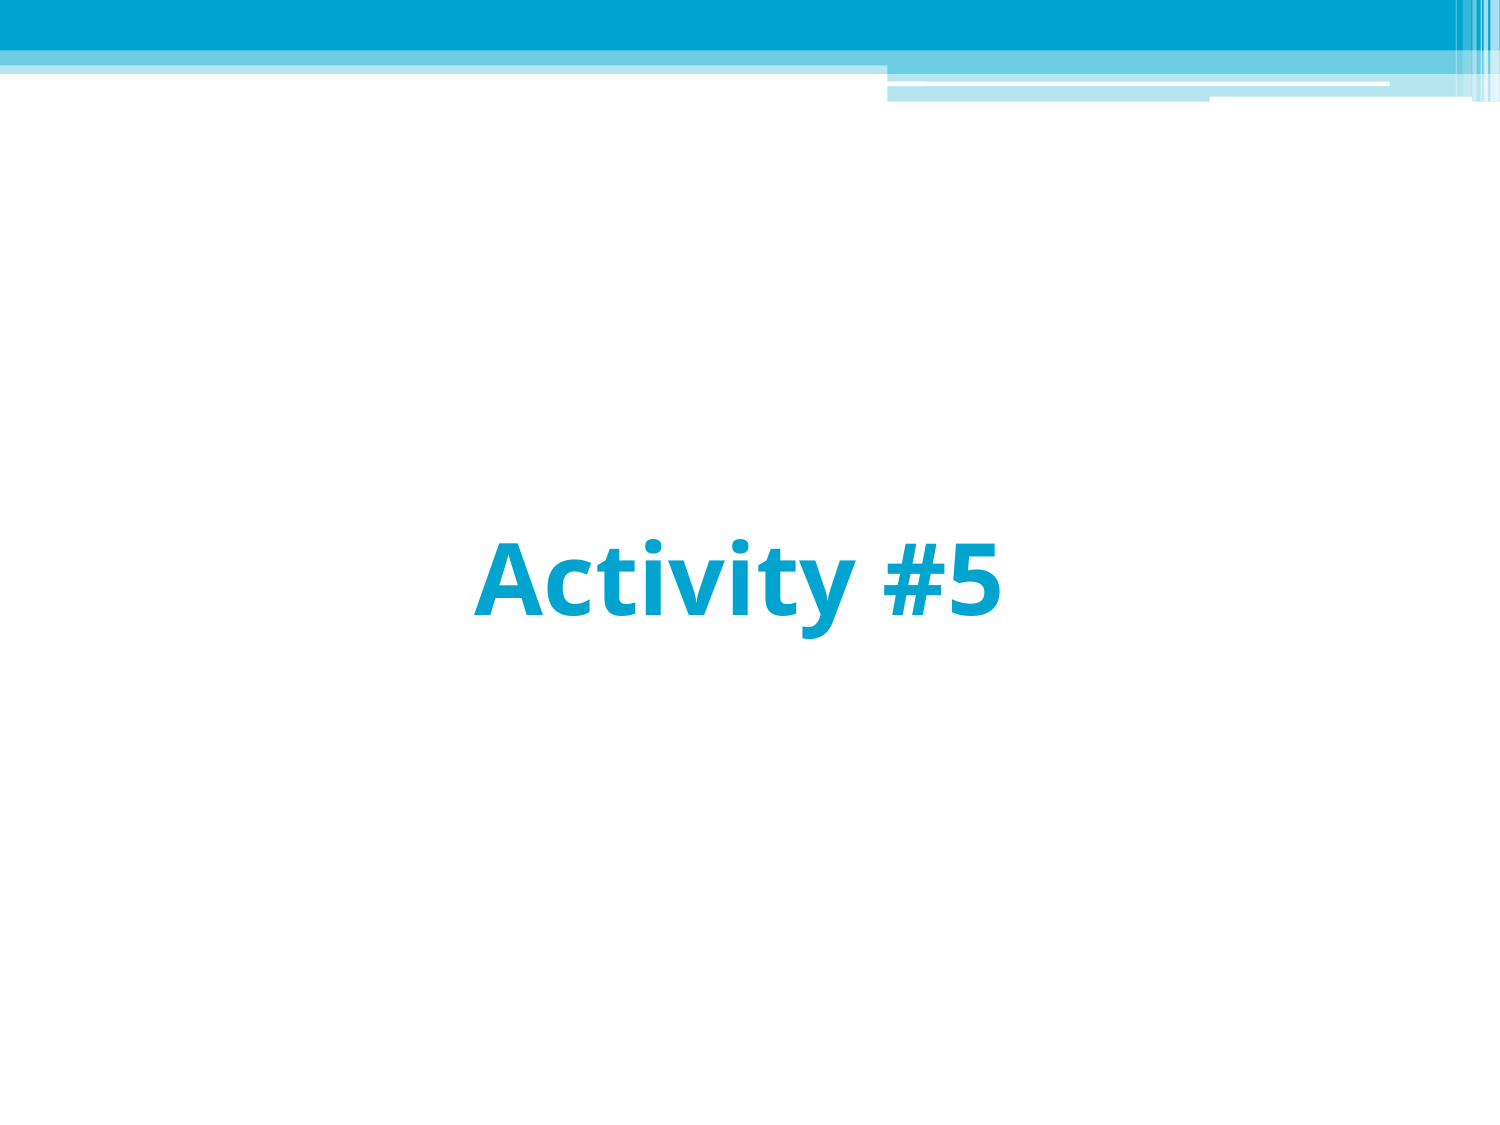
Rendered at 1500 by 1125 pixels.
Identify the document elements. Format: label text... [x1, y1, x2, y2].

title Activity #5 [324, 487, 1155, 663]
